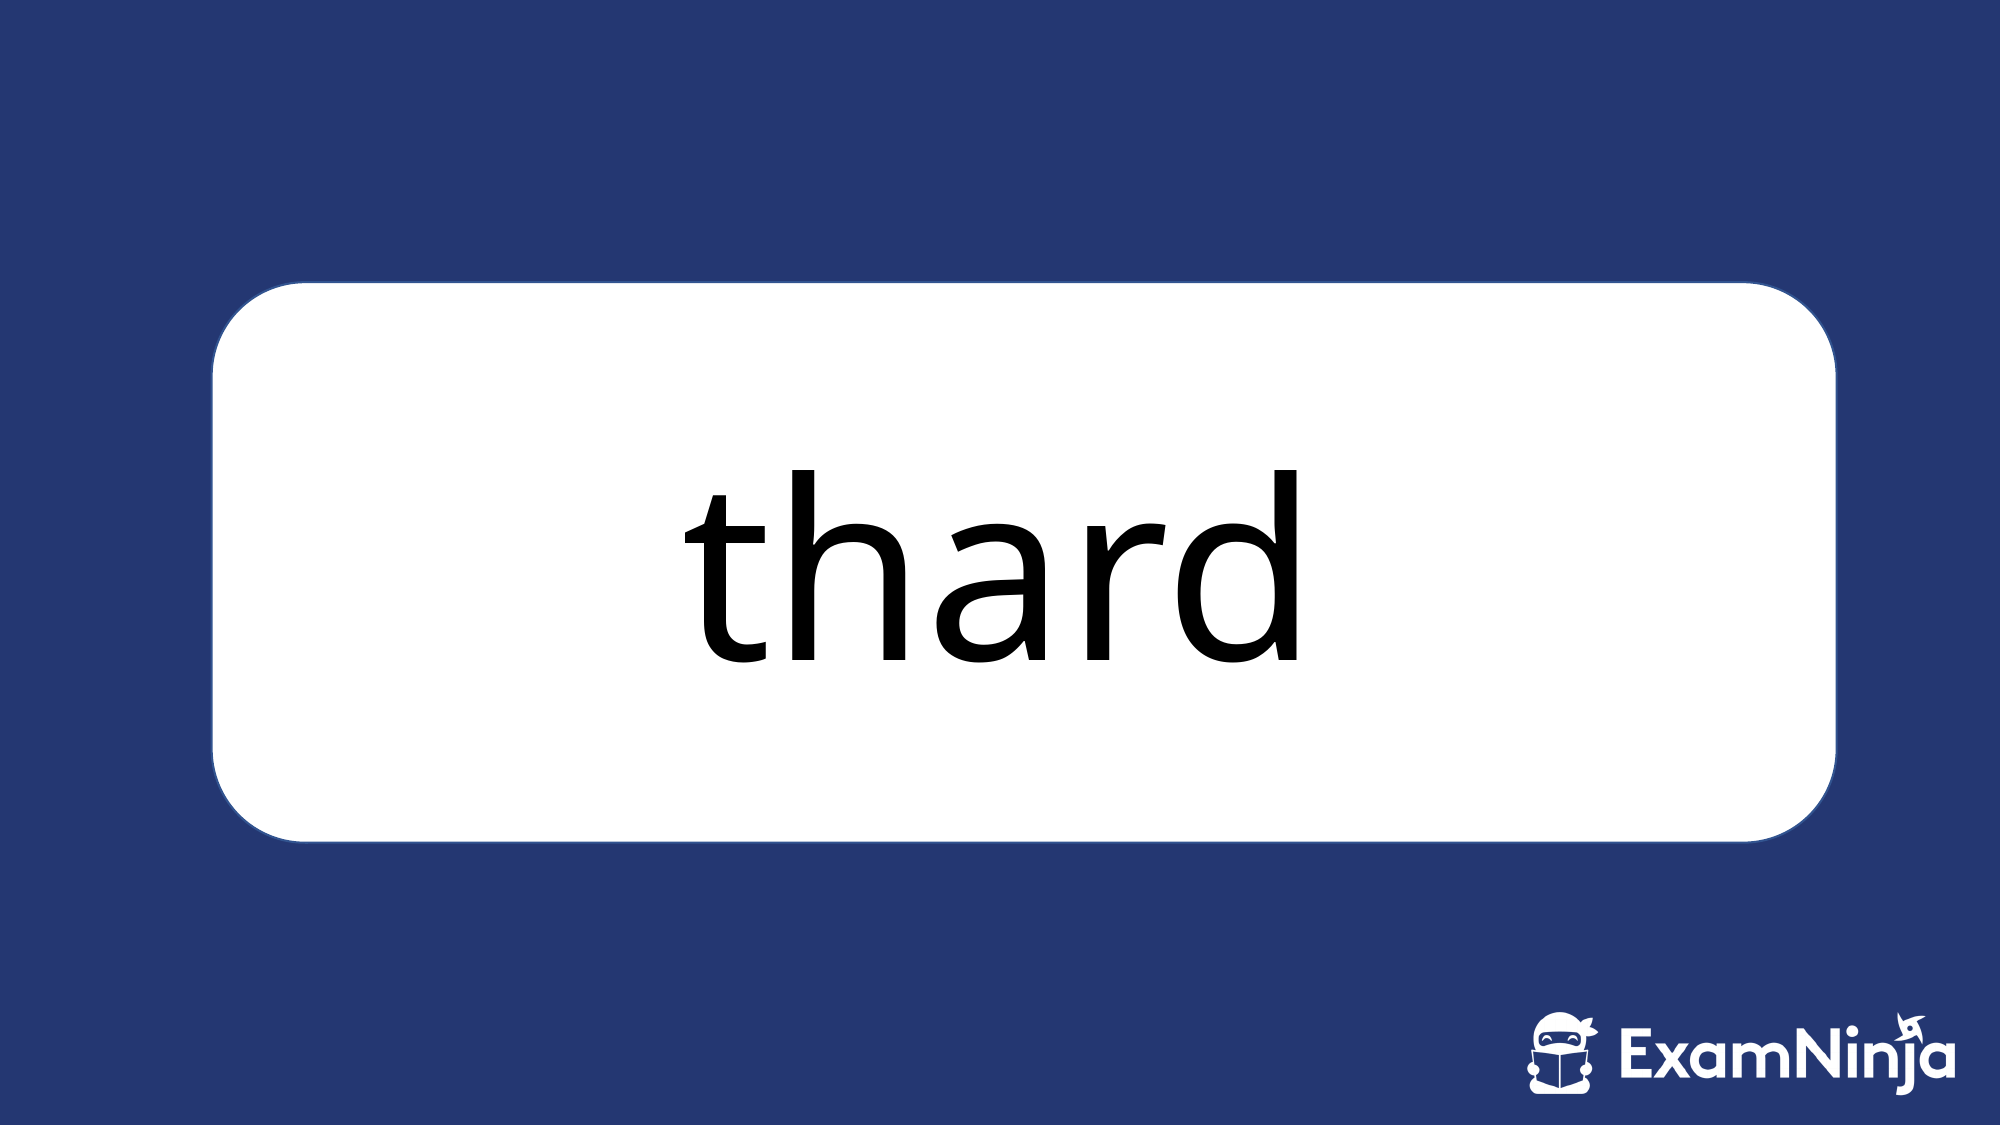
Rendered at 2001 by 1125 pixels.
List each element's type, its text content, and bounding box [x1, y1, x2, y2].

text_box thard [143, 403, 1857, 719]
picture [1501, 1003, 1979, 1102]
text_box [210, 719, 1838, 844]
text_box [210, 281, 1838, 403]
